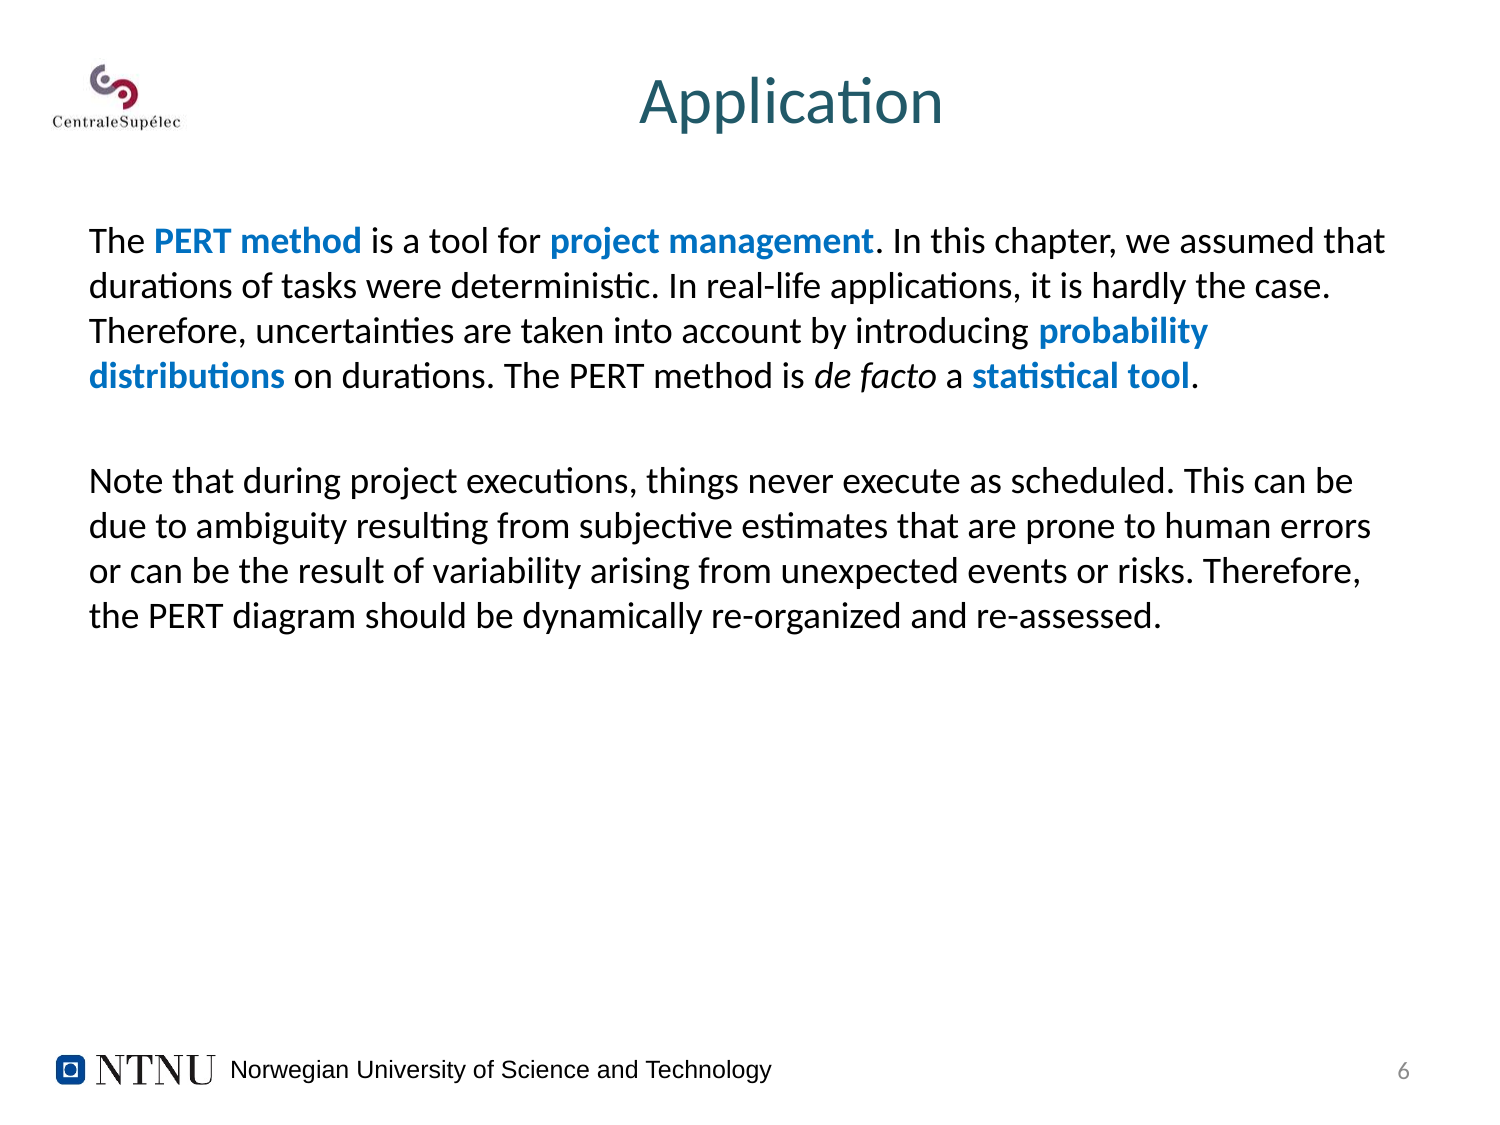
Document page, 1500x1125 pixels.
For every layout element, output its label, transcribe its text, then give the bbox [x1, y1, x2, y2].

title Application [159, 45, 1425, 149]
list The PERT method is a tool for project management. In this chapter, we assumed that durations of tasks were deterministic. In real-life applications, it is hardly the case. Therefore, uncertainties are taken into account by introducing probability distributions on durations. The PERT method is de facto a statistical tool. Note that during project executions, things never execute as scheduled. This can be due to ambiguity resulting from subjective estimates that are prone to human errors or can be the result of variability arising from unexpected events or risks. Therefore, the PERT diagram should be dynamically re-organized and re-assessed. [73, 208, 1425, 1005]
picture [55, 1054, 216, 1085]
slide_number 6 [1328, 1039, 1425, 1100]
picture [43, 42, 191, 153]
